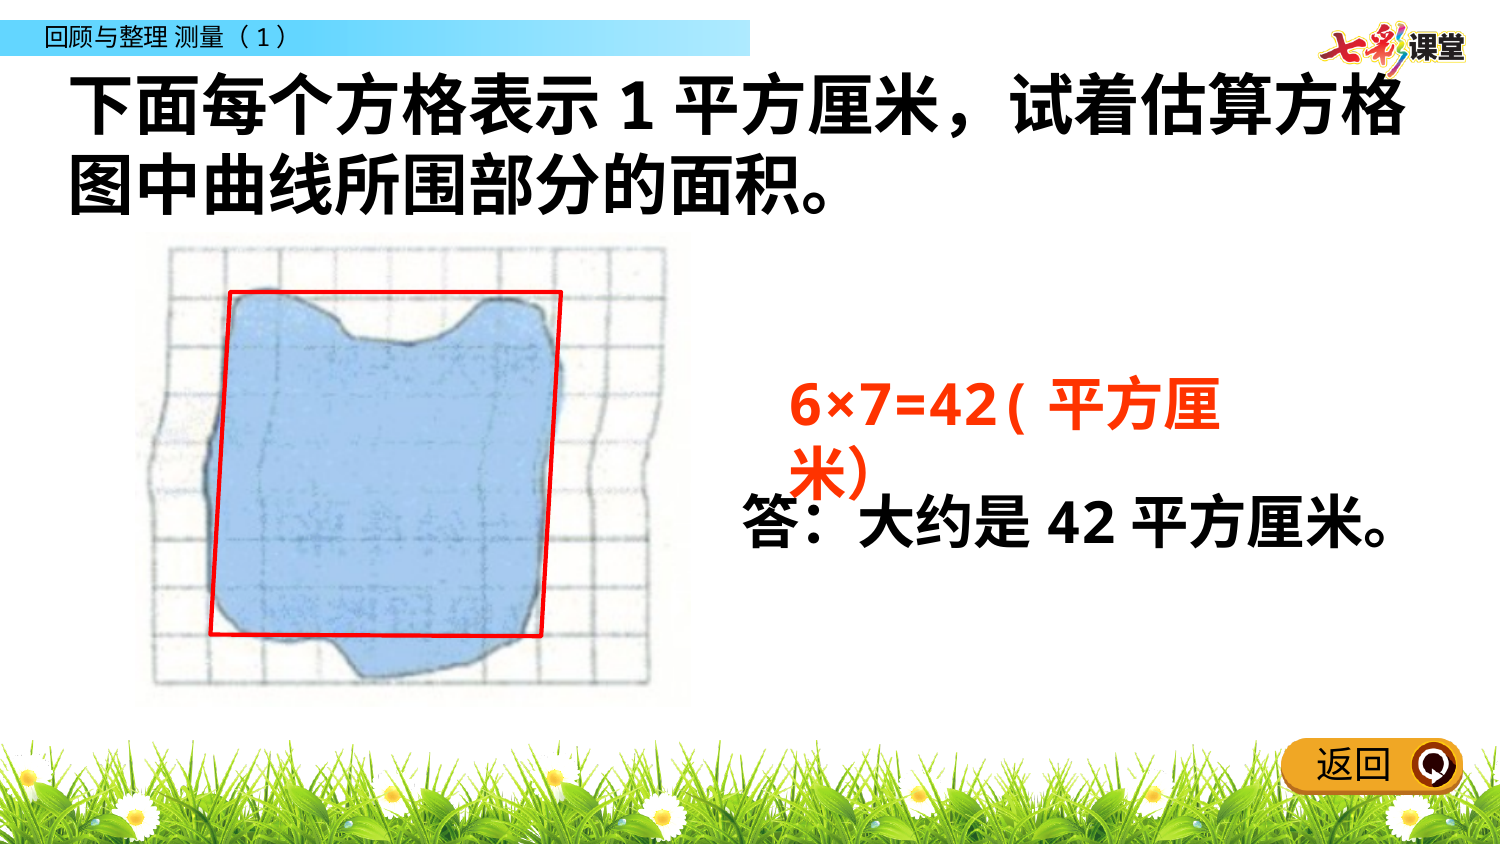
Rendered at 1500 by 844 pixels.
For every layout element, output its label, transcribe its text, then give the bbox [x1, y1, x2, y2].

picture [1316, 20, 1468, 80]
text_box 答：大约是42平方厘米。 [726, 477, 1412, 563]
text_box 下面每个方格表示1平方厘米，试着估算方格图中曲线所围部分的面积。 [53, 55, 1463, 183]
picture [0, 740, 1500, 844]
picture [135, 232, 691, 707]
text_box 6×7=42(平方厘米） [773, 359, 1336, 477]
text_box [1281, 733, 1464, 795]
